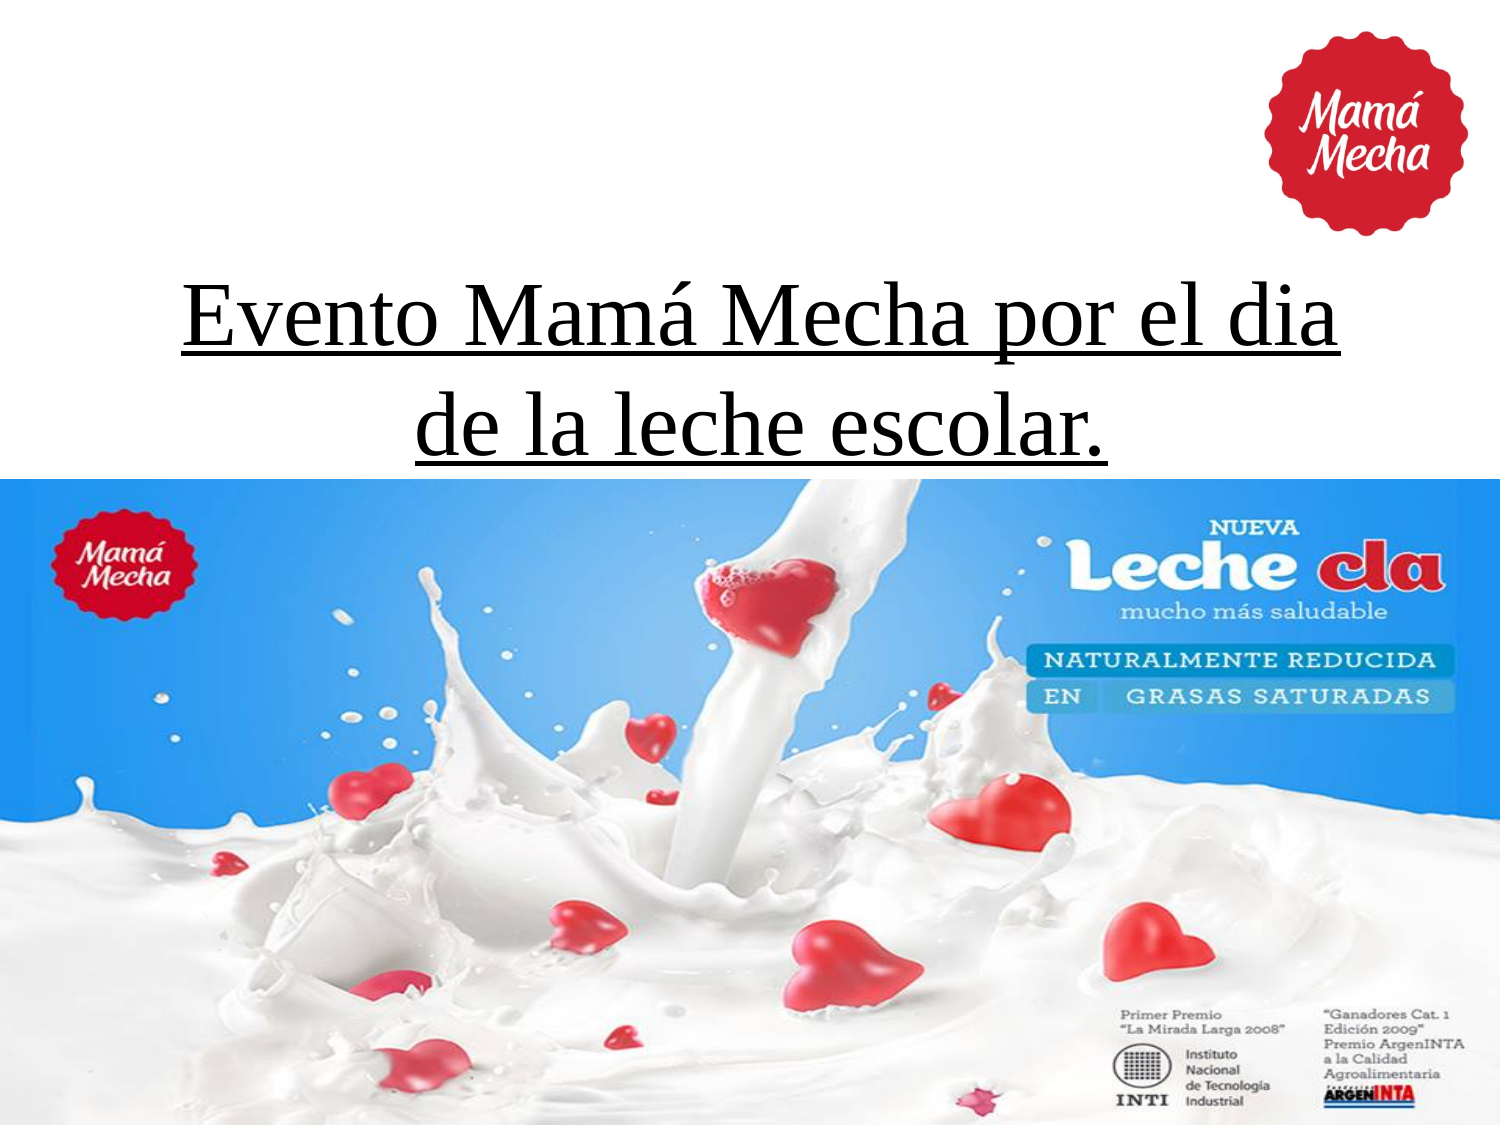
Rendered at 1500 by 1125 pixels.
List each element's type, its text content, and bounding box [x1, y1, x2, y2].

picture [0, 479, 1500, 1125]
picture [1232, 0, 1500, 268]
title Evento Mamá Mecha por el dia de la leche escolar. [123, 243, 1399, 478]
